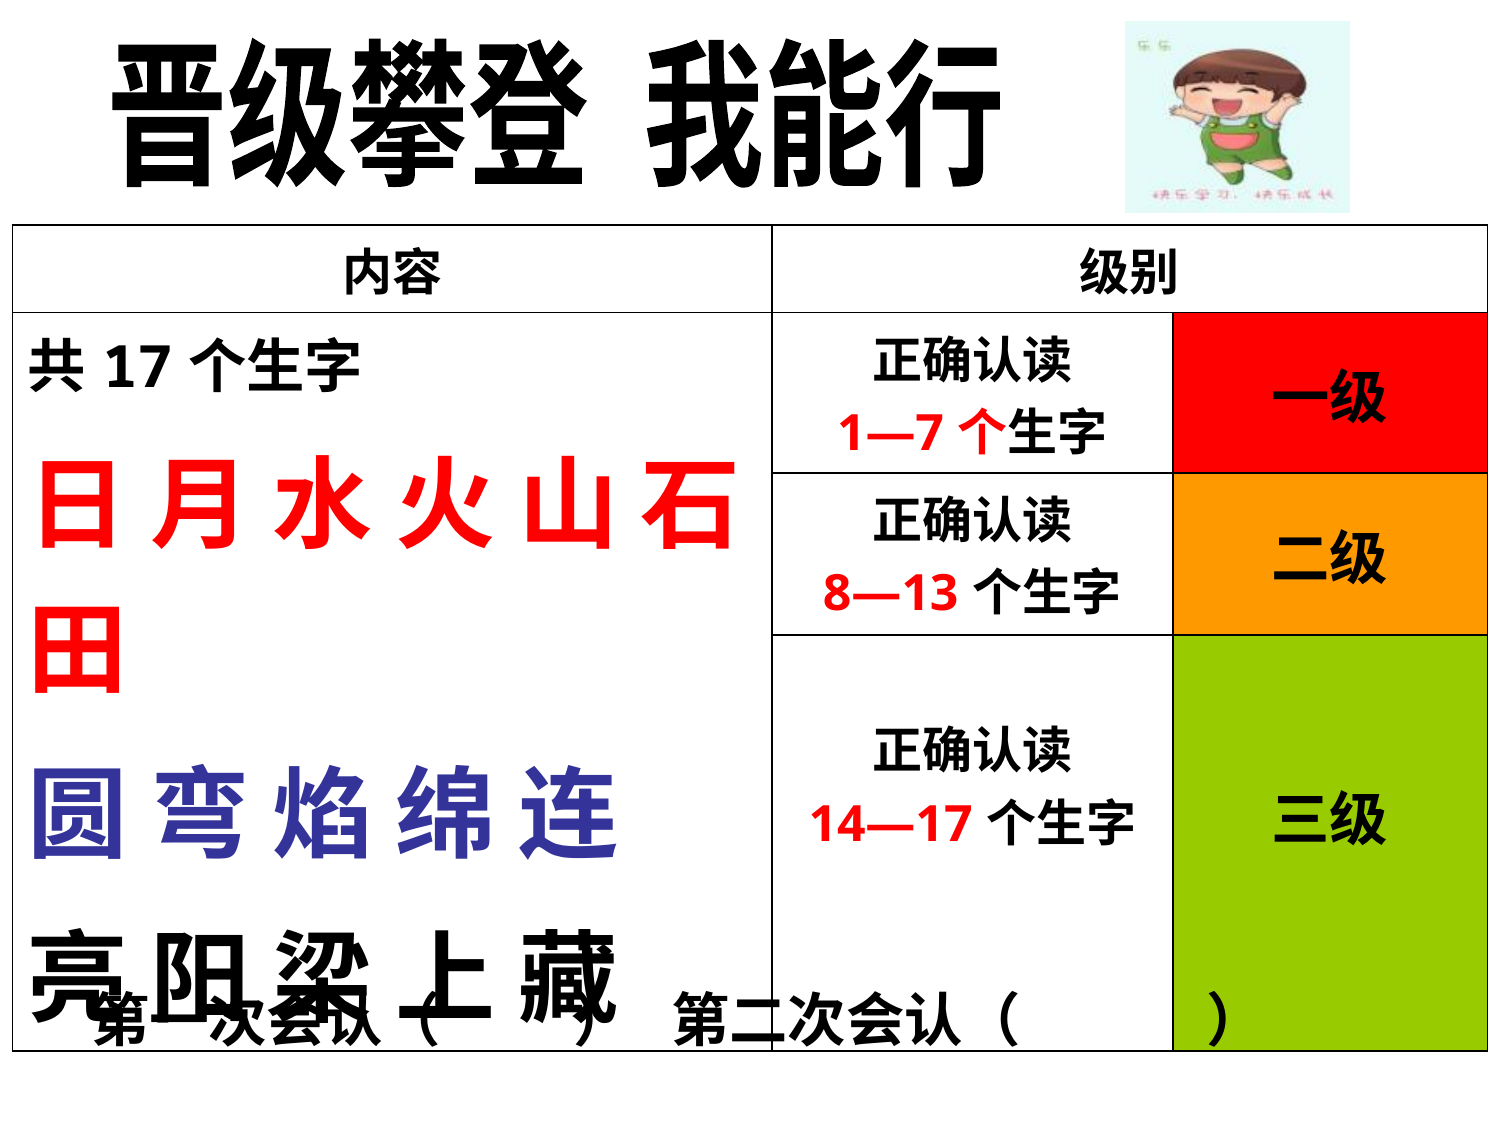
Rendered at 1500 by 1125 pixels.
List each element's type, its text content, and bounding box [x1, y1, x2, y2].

picture [1124, 20, 1351, 213]
table_cell 正确认读 8—13个生字 [773, 474, 1172, 634]
text_box 第一次会认（ ） 第二次会认（ ） [76, 976, 1306, 1061]
table_cell 共17个生字 日 月 水 火 山 石 田 圆 弯 焰 绵 连 亮 阳 梁 上 藏 [13, 313, 771, 1050]
table_cell 正确认读 14—17个生字 [773, 636, 1172, 976]
table_cell 正确认读 1—7个生字 [773, 313, 1172, 472]
table_header 内容 [13, 226, 771, 312]
table_cell 三级 [1174, 636, 1487, 1050]
table_header 级别 [773, 226, 1487, 312]
table_cell 一级 [1174, 313, 1487, 472]
table_cell 二级 [1174, 474, 1487, 634]
